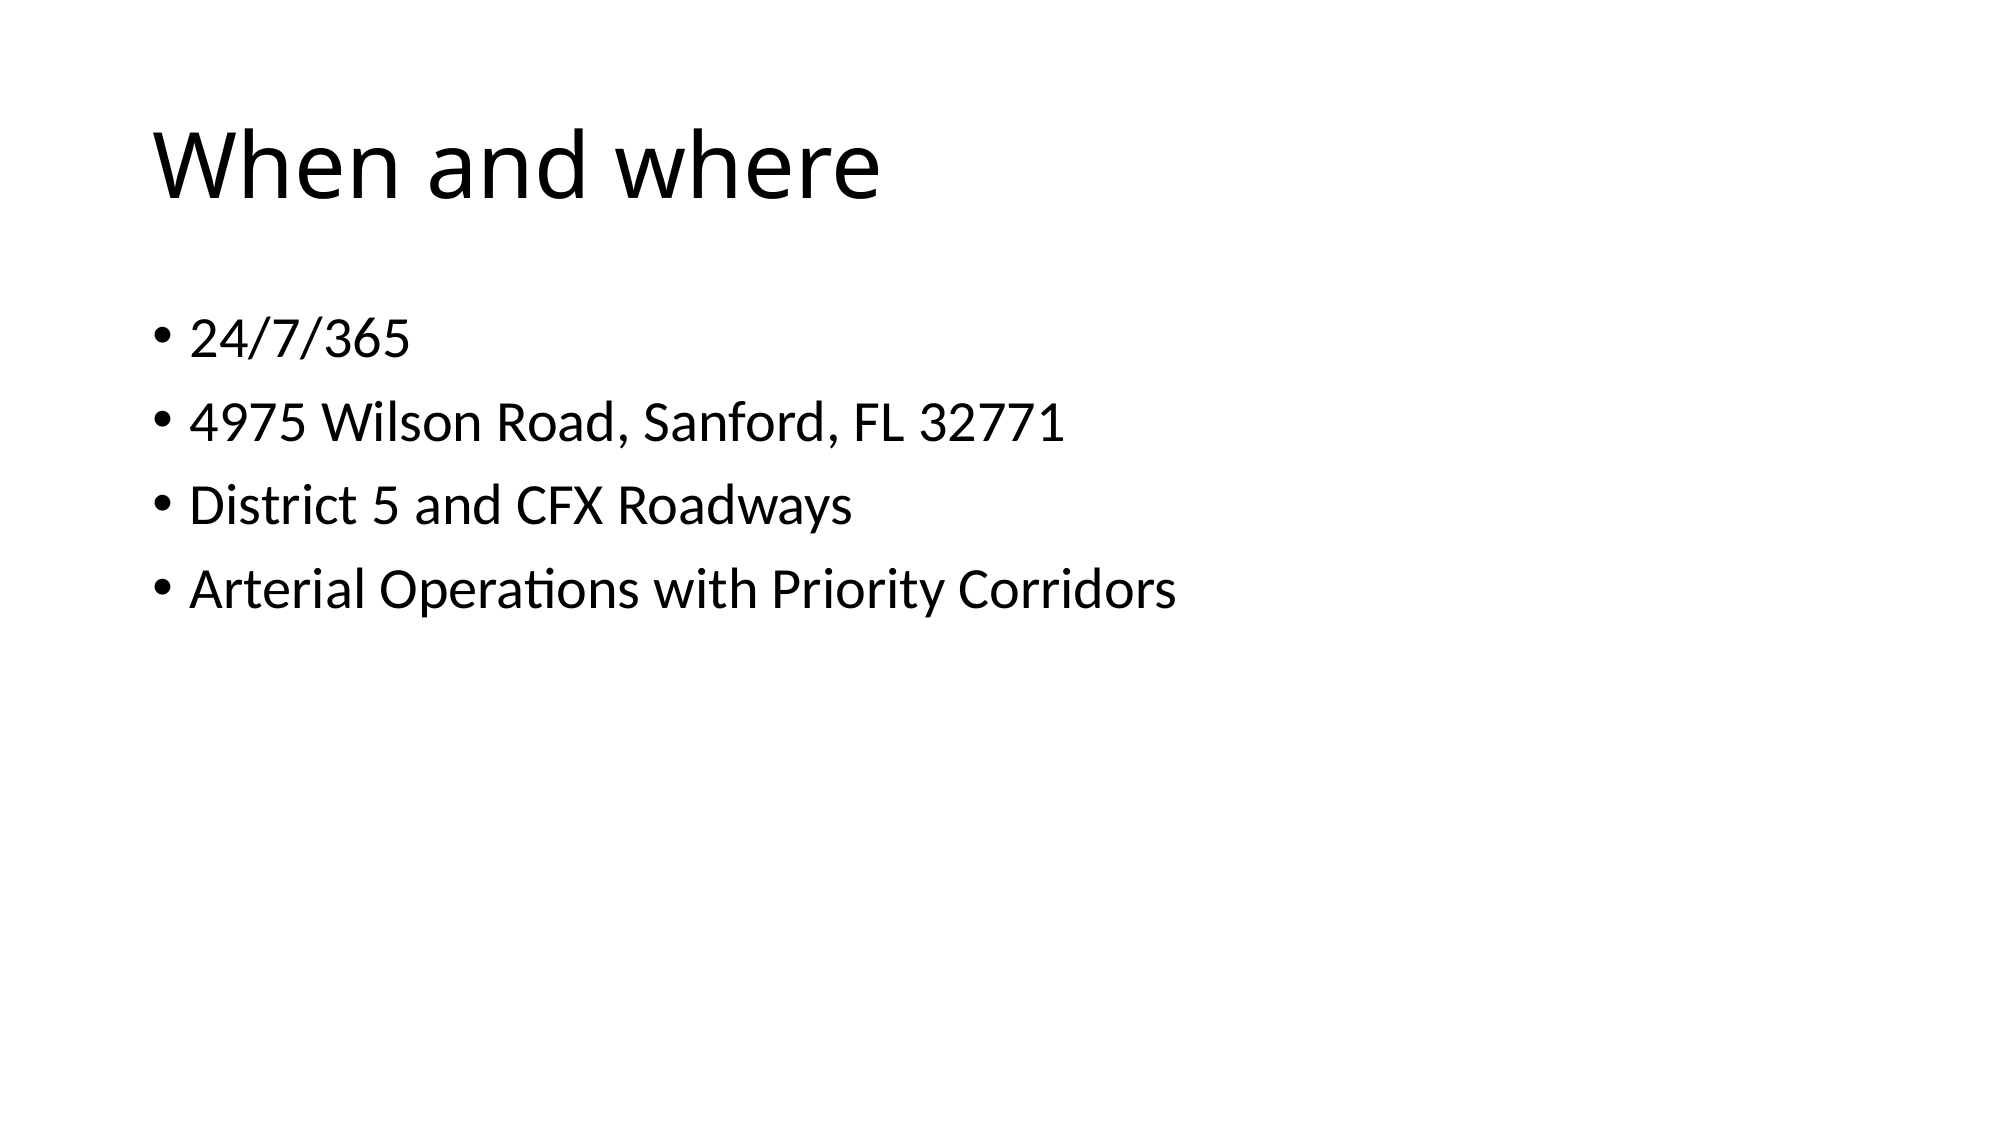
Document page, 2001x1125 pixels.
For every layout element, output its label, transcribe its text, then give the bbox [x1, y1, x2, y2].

list 24/7/365 4975 Wilson Road, Sanford, FL 32771 District 5 and CFX Roadways Arterial Operations with Priority Corridors [137, 299, 1863, 1014]
title When and where [137, 59, 1863, 278]
